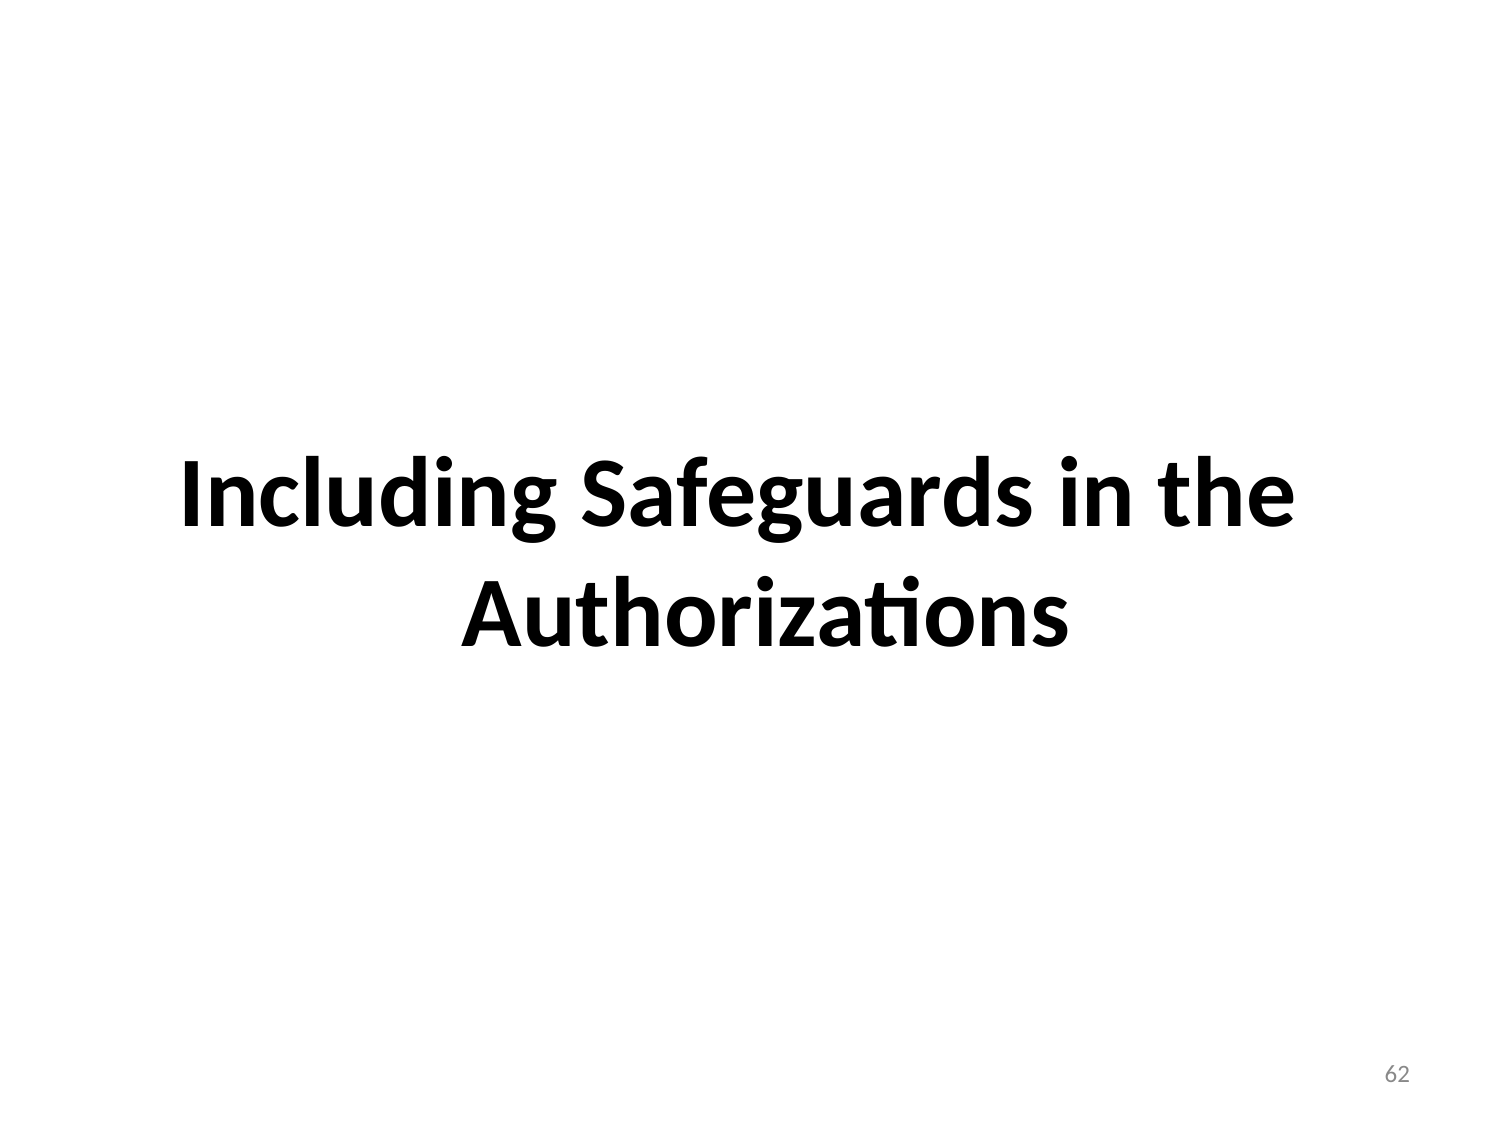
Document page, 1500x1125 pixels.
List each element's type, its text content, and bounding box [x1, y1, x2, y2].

list Including Safeguards in the Authorizations [63, 138, 1414, 882]
slide_number 62 [1074, 1042, 1425, 1103]
